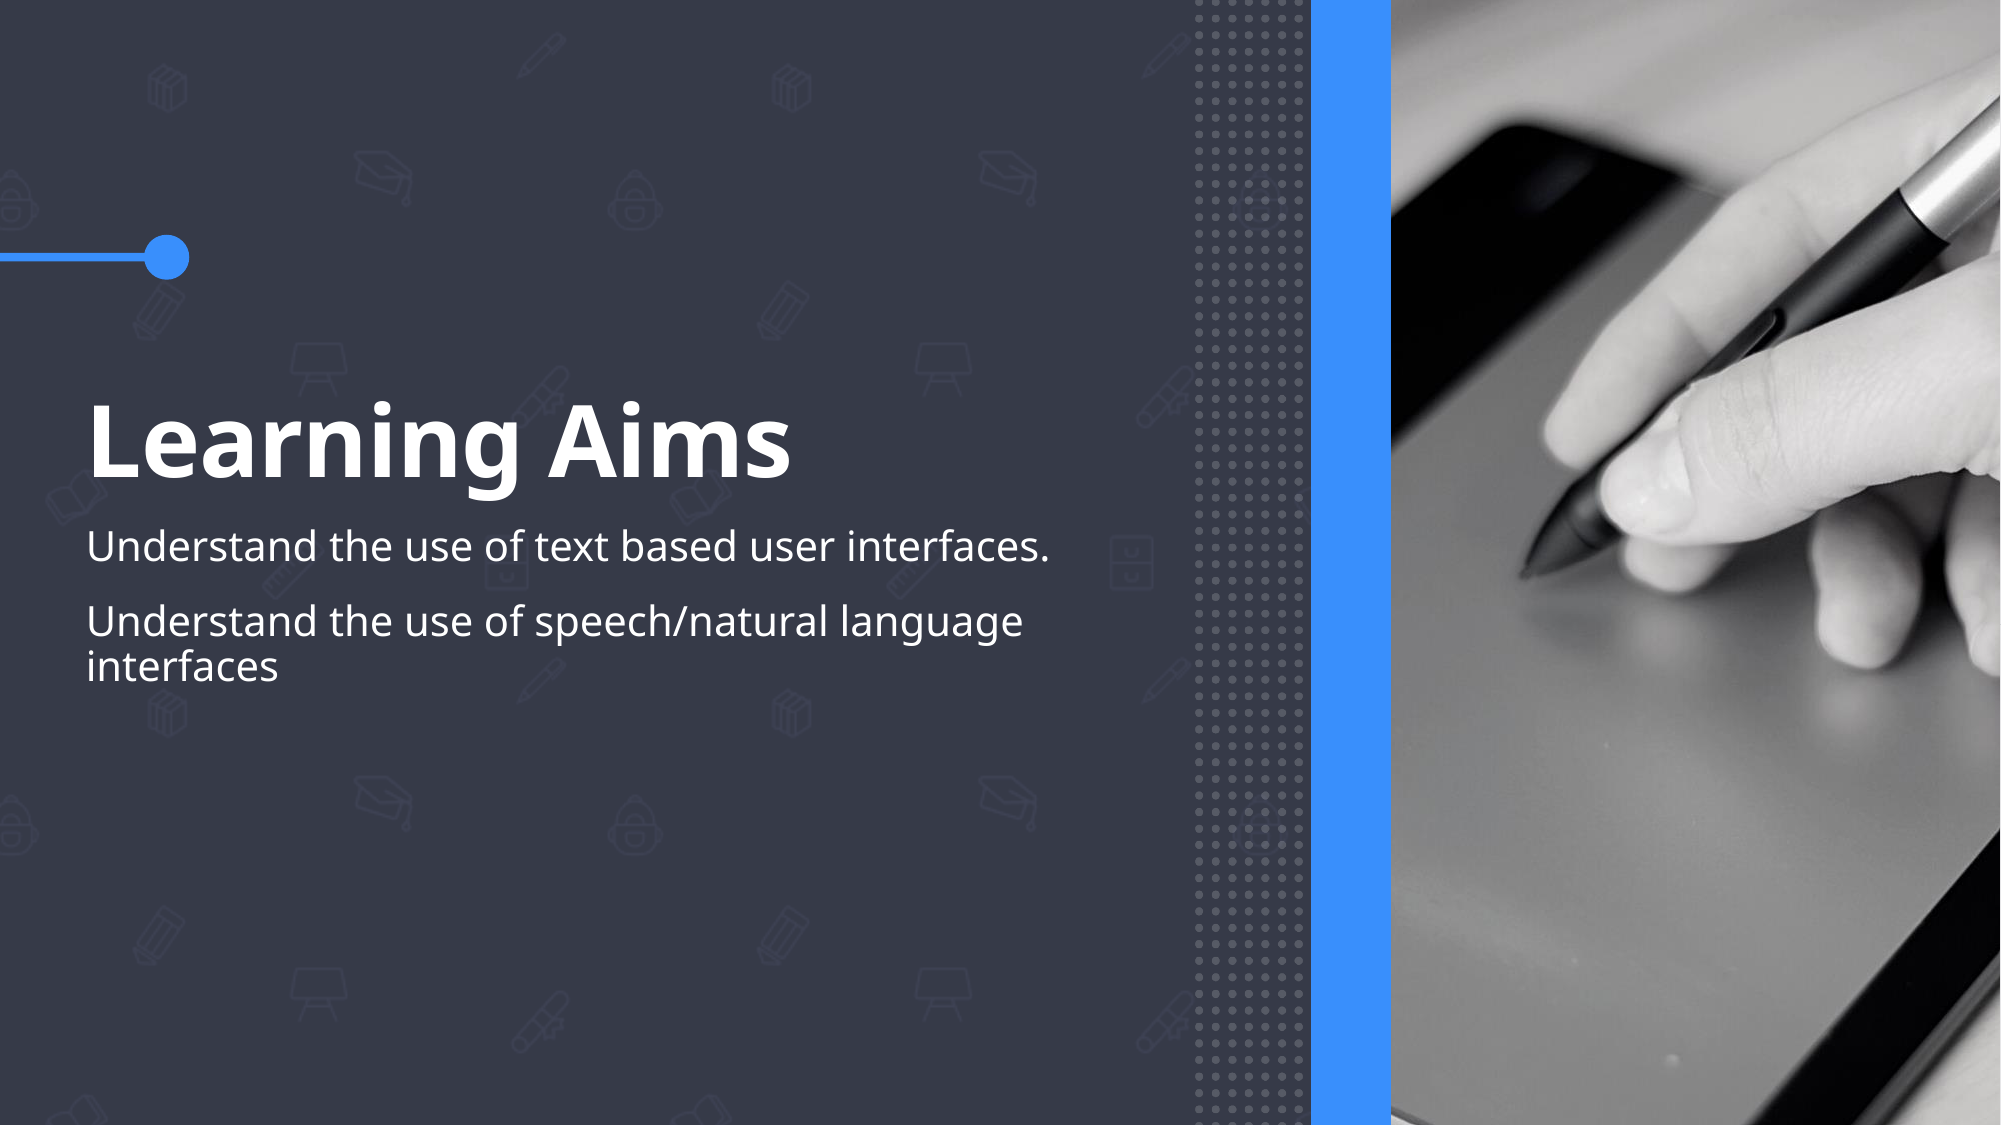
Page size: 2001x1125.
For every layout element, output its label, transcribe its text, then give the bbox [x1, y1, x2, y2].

title Learning Aims [70, 279, 1183, 505]
picture [0, 0, 1311, 1125]
list Understand the use of text based user interfaces. Understand the use of speech/natural language interfaces [70, 518, 1183, 1090]
picture [1391, 0, 2001, 1125]
